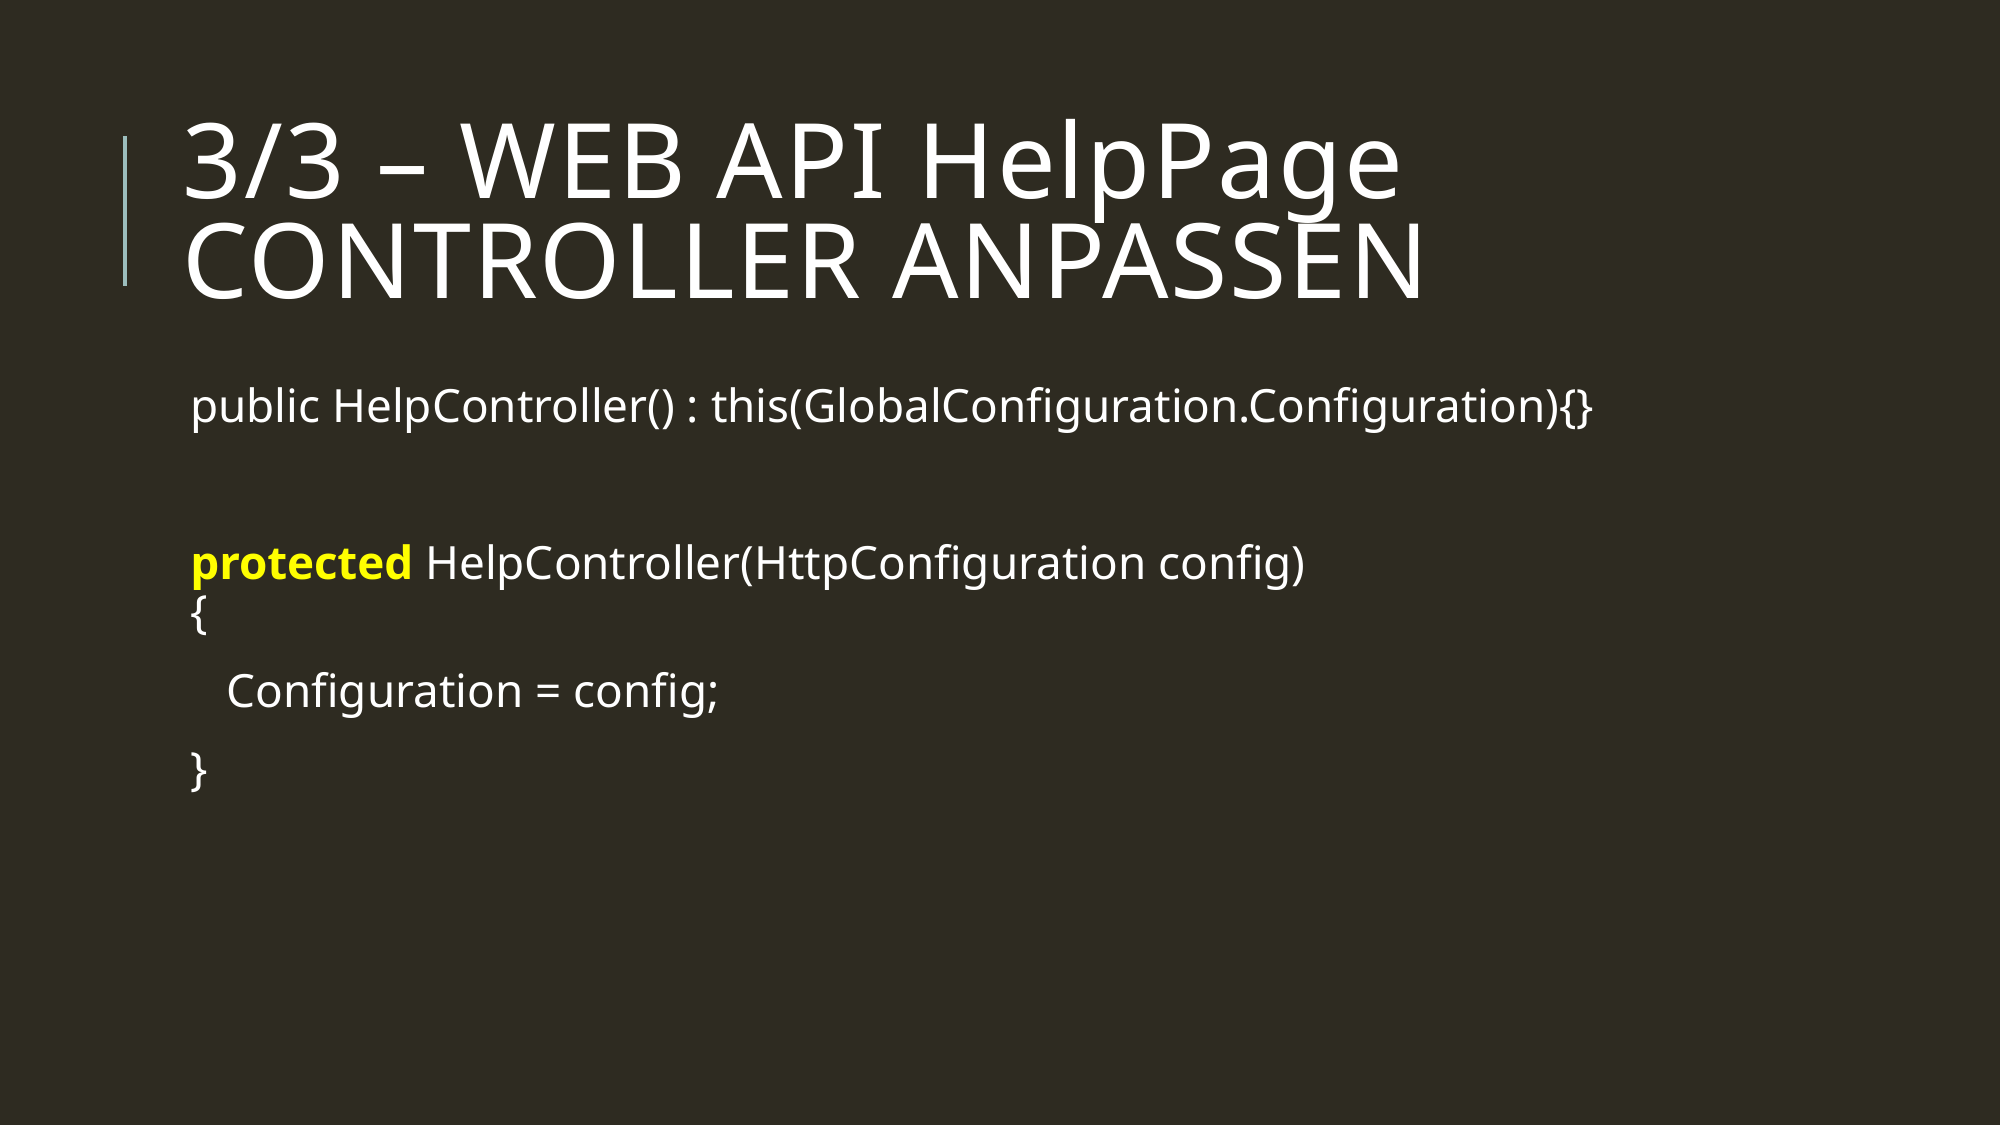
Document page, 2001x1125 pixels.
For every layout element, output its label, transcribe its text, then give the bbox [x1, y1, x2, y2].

list public HelpController() : this(GlobalConfiguration.Configuration){} protected HelpController(HttpConfiguration config) { Configuration = config; } [168, 375, 1763, 1035]
title 3/3 – Web api HelpPage Controller anpassen [168, 96, 1846, 342]
